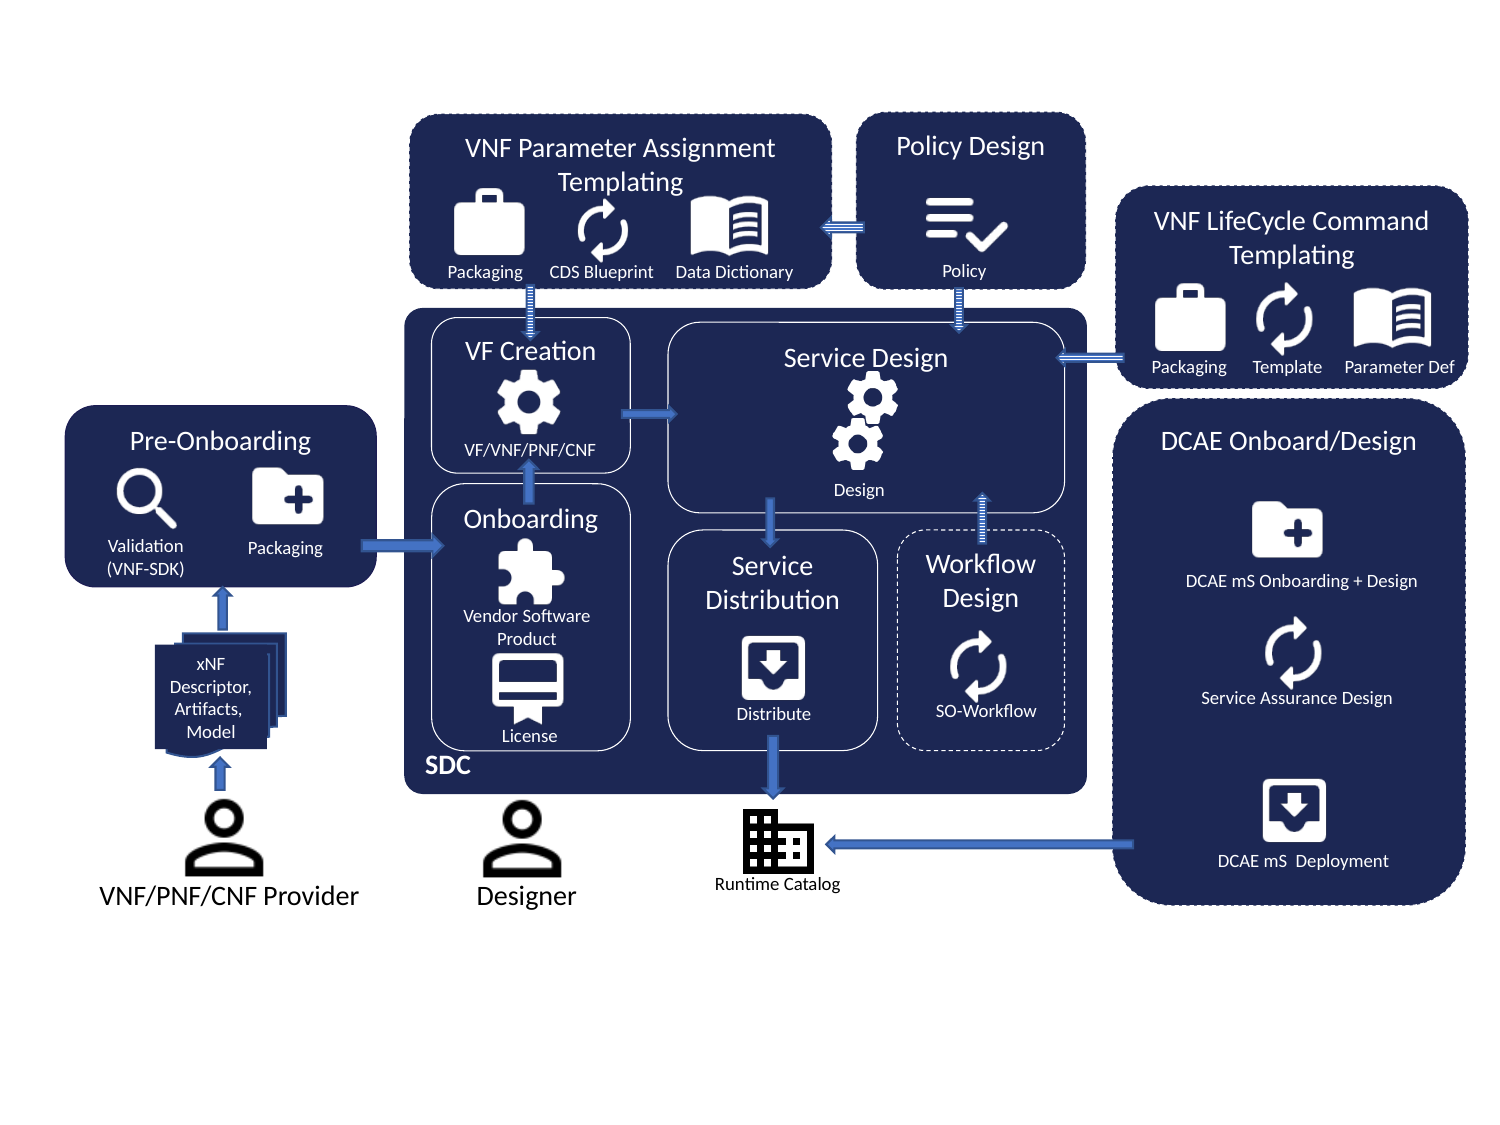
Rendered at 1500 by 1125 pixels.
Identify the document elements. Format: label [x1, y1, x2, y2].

text_box [65, 111, 1473, 920]
